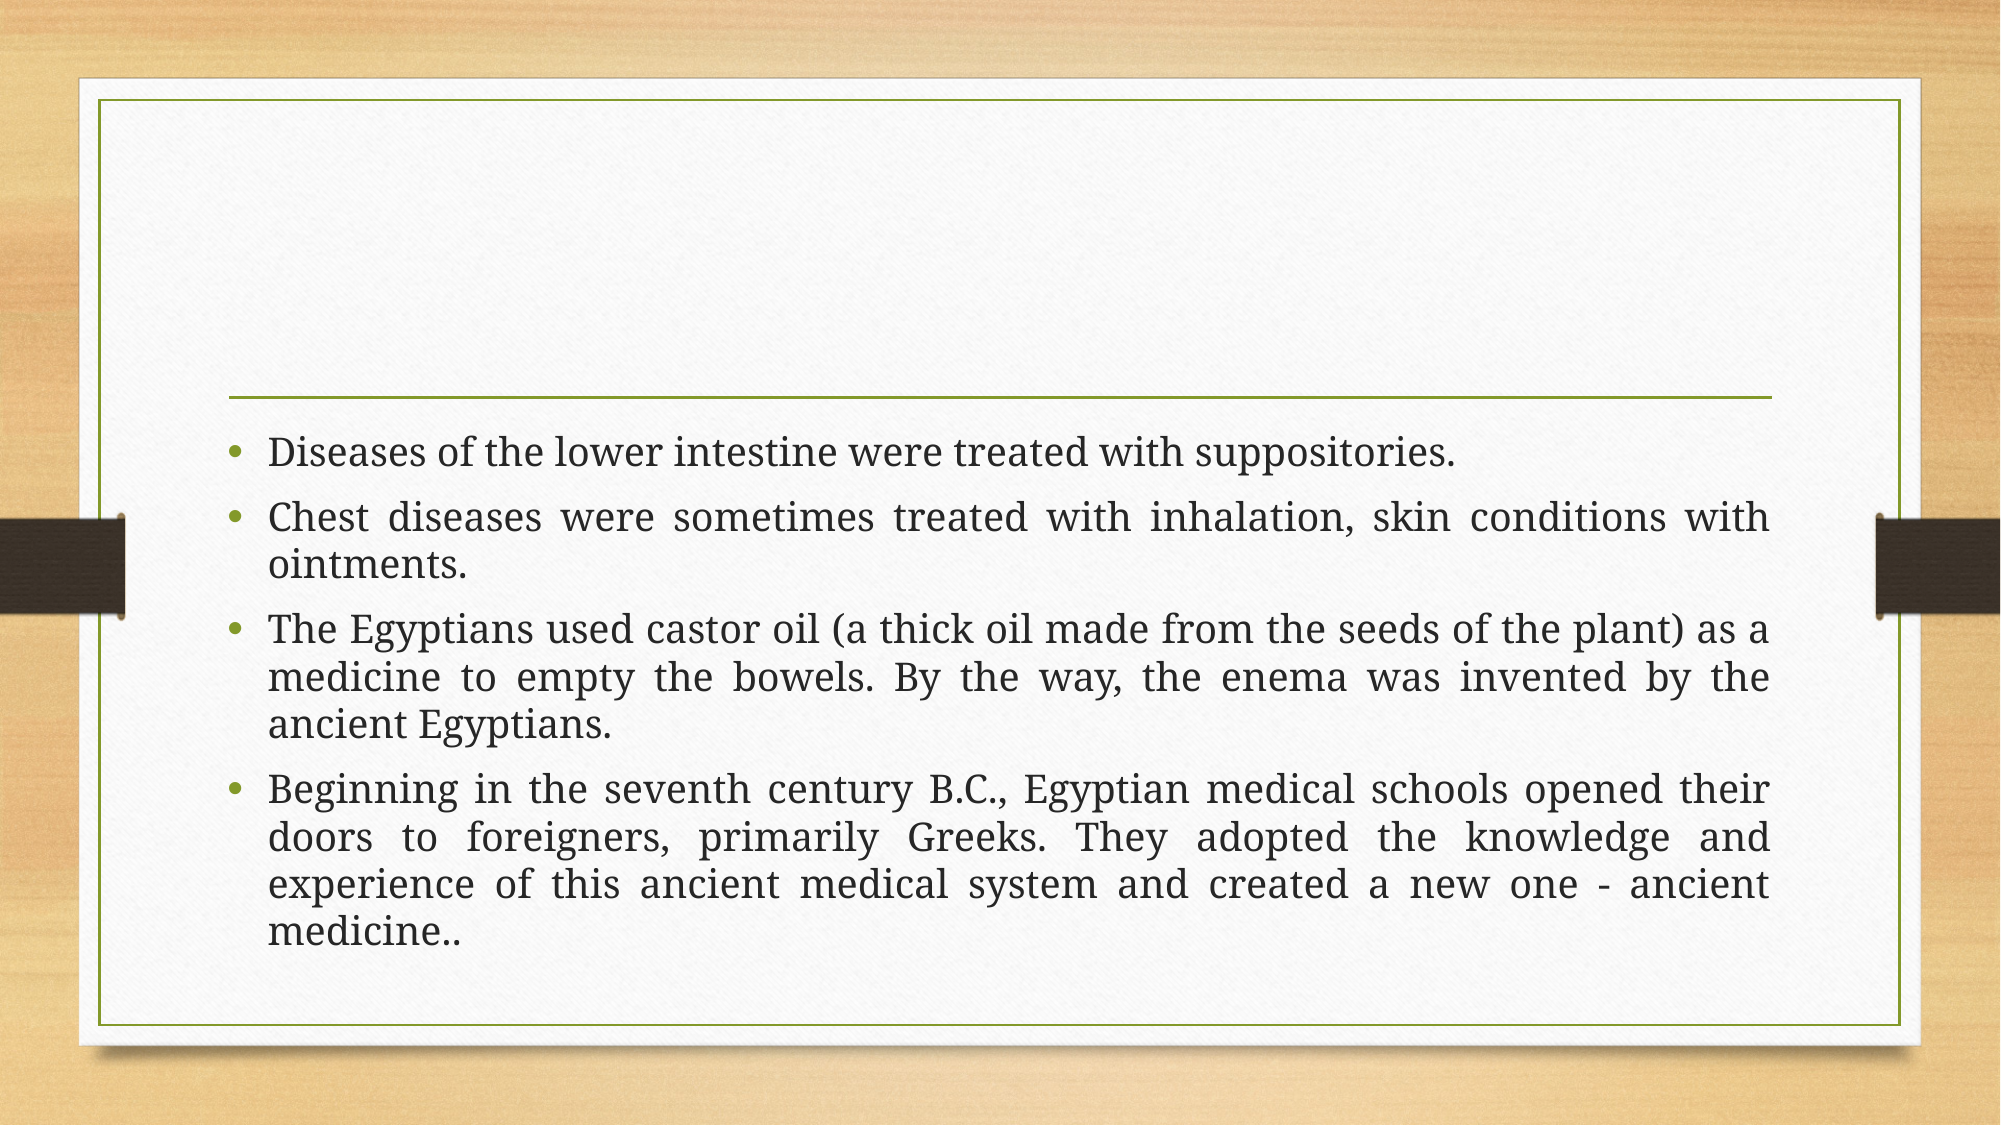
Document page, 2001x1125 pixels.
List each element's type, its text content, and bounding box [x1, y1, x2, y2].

list Diseases of the lower intestine were treated with suppositories. Chest diseases were sometimes treated with inhalation, skin conditions with ointments. The Egyptians used castor oil (a thick oil made from the seeds of the plant) as a medicine to empty the bowels. By the way, the enema was invented by the ancient Egyptians. Beginning in the seventh century B.C., Egyptian medical schools opened their doors to foreigners, primarily Greeks. They adopted the knowledge and experience of this ancient medical system and created a new one - ancient medicine.. [212, 419, 1788, 964]
picture [0, 0, 2001, 1125]
